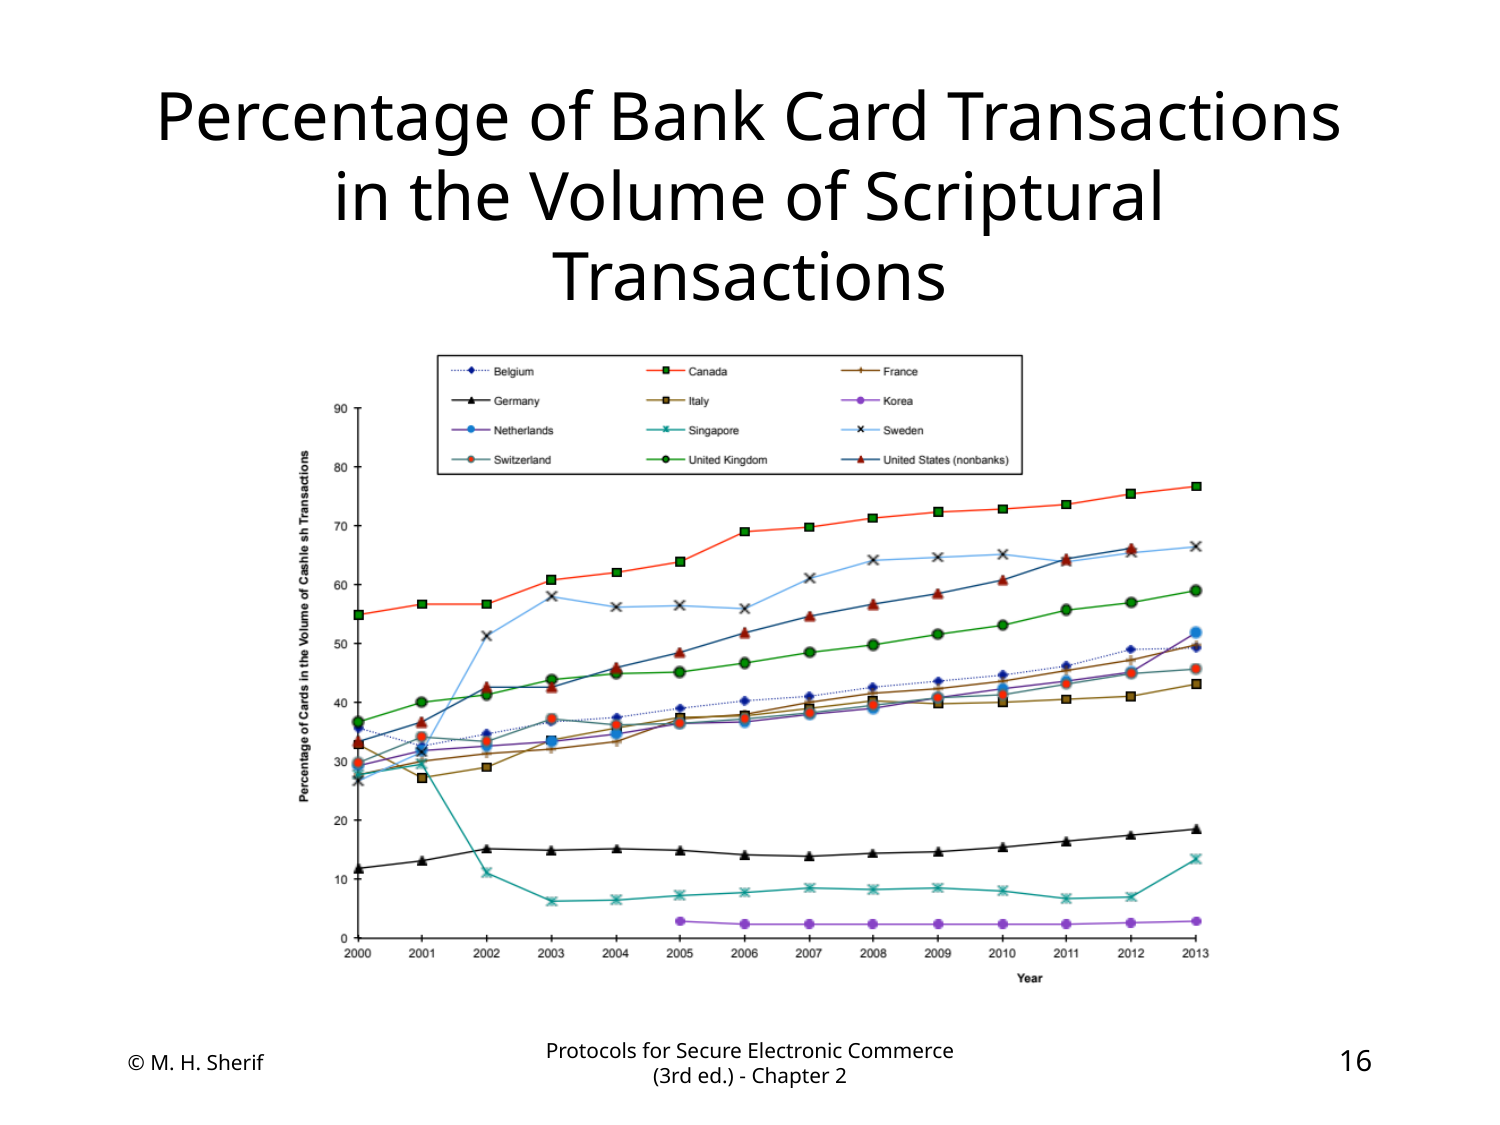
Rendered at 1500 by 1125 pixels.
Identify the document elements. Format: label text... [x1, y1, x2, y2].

slide_number 16 [1074, 1025, 1388, 1100]
footer Protocols for Secure Electronic Commerce (3rd ed.) - Chapter 2 [512, 1036, 988, 1100]
text_box [112, 1024, 425, 1100]
picture [262, 337, 1280, 1029]
title Percentage of Bank Card Transactions in the Volume of Scriptural Transactions [112, 99, 1388, 288]
